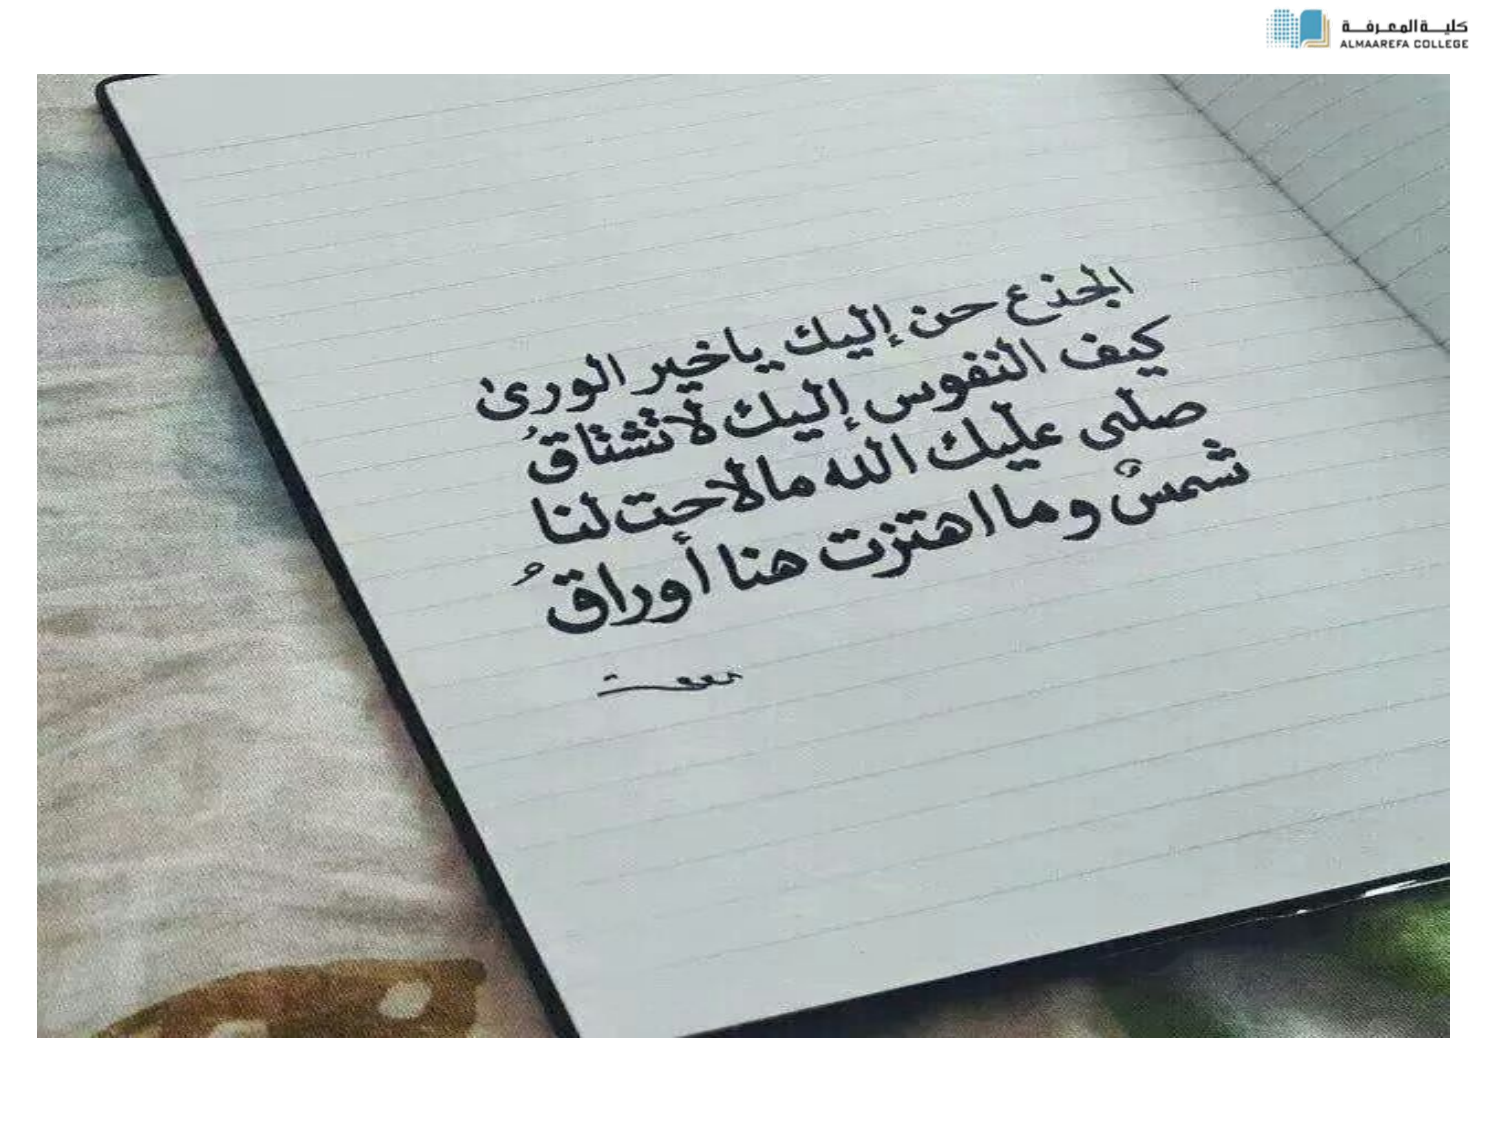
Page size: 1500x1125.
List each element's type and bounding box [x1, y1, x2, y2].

picture [37, 74, 1451, 1038]
picture [1262, 0, 1473, 65]
